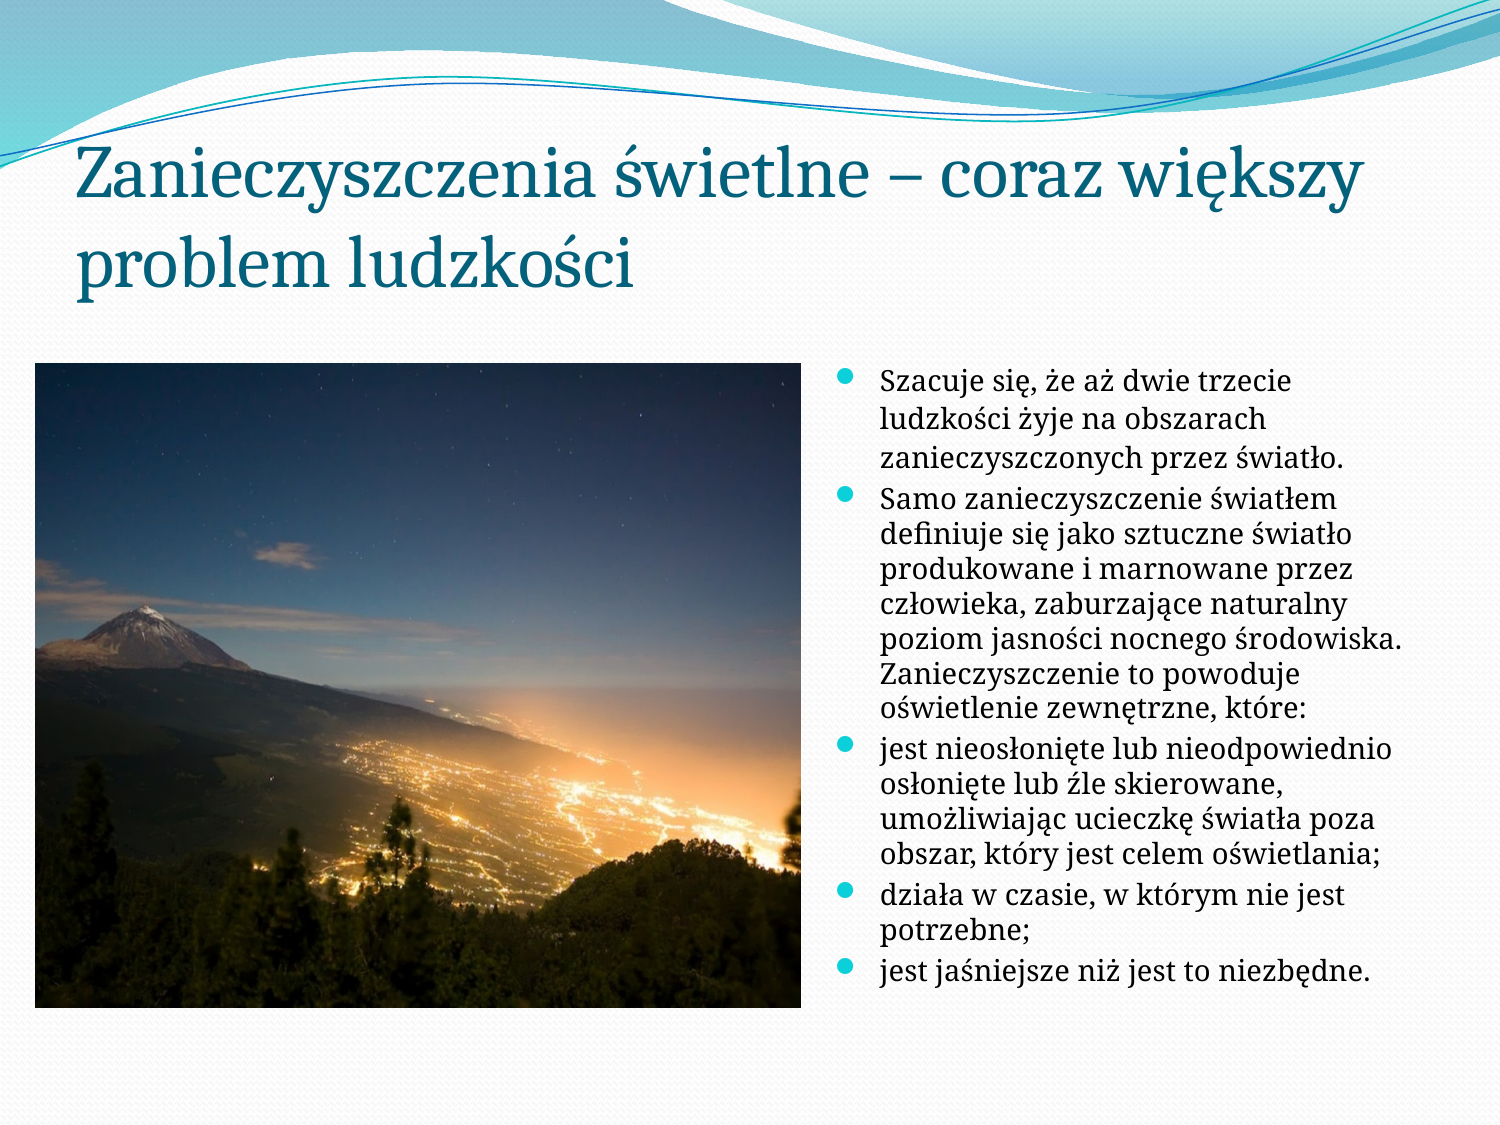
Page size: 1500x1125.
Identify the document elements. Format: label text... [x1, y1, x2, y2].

title Zanieczyszczenia świetlne – coraz większy problem ludzkości [75, 115, 1425, 303]
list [34, 362, 802, 1008]
list Szacuje się, że aż dwie trzecie ludzkości żyje na obszarach zanieczyszczonych przez światło. Samo zanieczyszczenie światłem definiuje się jako sztuczne światło produkowane i marnowane przez człowieka, zaburzające naturalny poziom jasności nocnego środowiska. Zanieczyszczenie to powoduje oświetlenie zewnętrzne, które: jest nieosłonięte lub nieodpowiednio osłonięte lub źle skierowane, umożliwiając ucieczkę światła poza obszar, który jest celem oświetlania; działa w czasie, w którym nie jest potrzebne; jest jaśniejsze niż jest to niezbędne. [820, 351, 1425, 1043]
